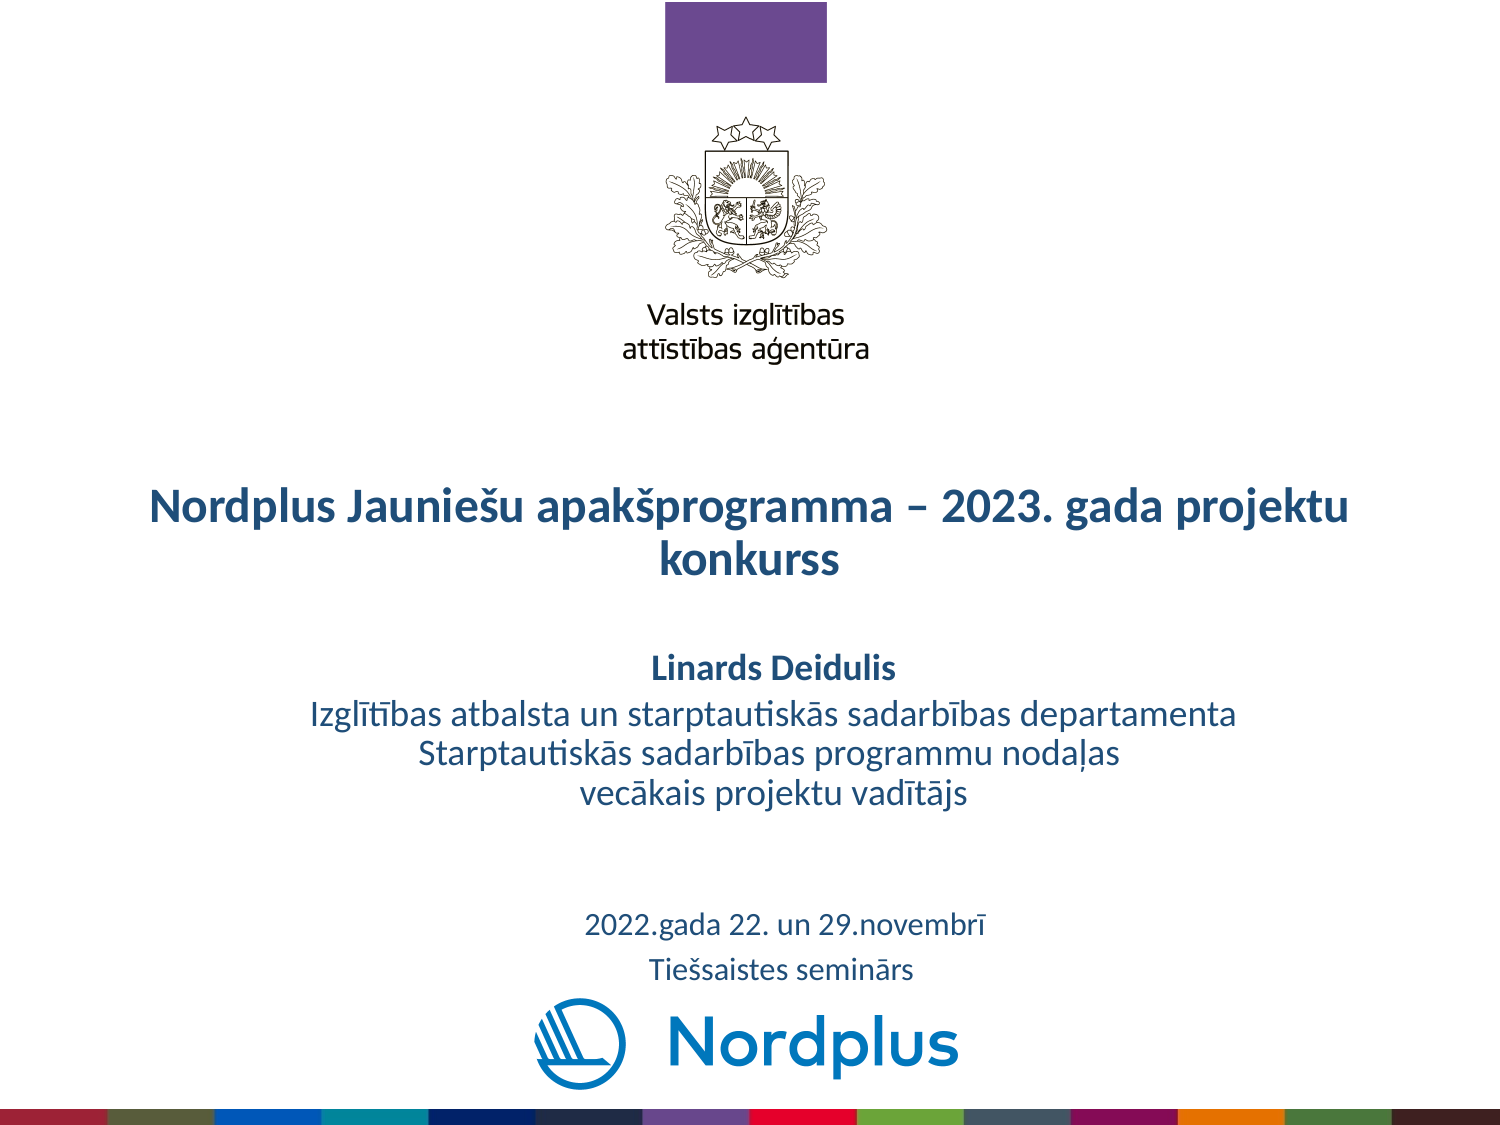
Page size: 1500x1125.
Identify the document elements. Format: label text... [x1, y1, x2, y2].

picture [0, 0, 1500, 1125]
text_box 2022.gada 22. un 29.novembrī Tiešsaistes seminārs [318, 894, 1252, 995]
text_box Linards Deidulis Izglītības atbalsta un starptautiskās sadarbības departamenta Starptautiskās sadarbības programmu nodaļas vecākais projektu vadītājs [154, 641, 1394, 821]
title Nordplus Jauniešu apakšprogramma – 2023. gada projektu konkurss [94, 471, 1405, 594]
